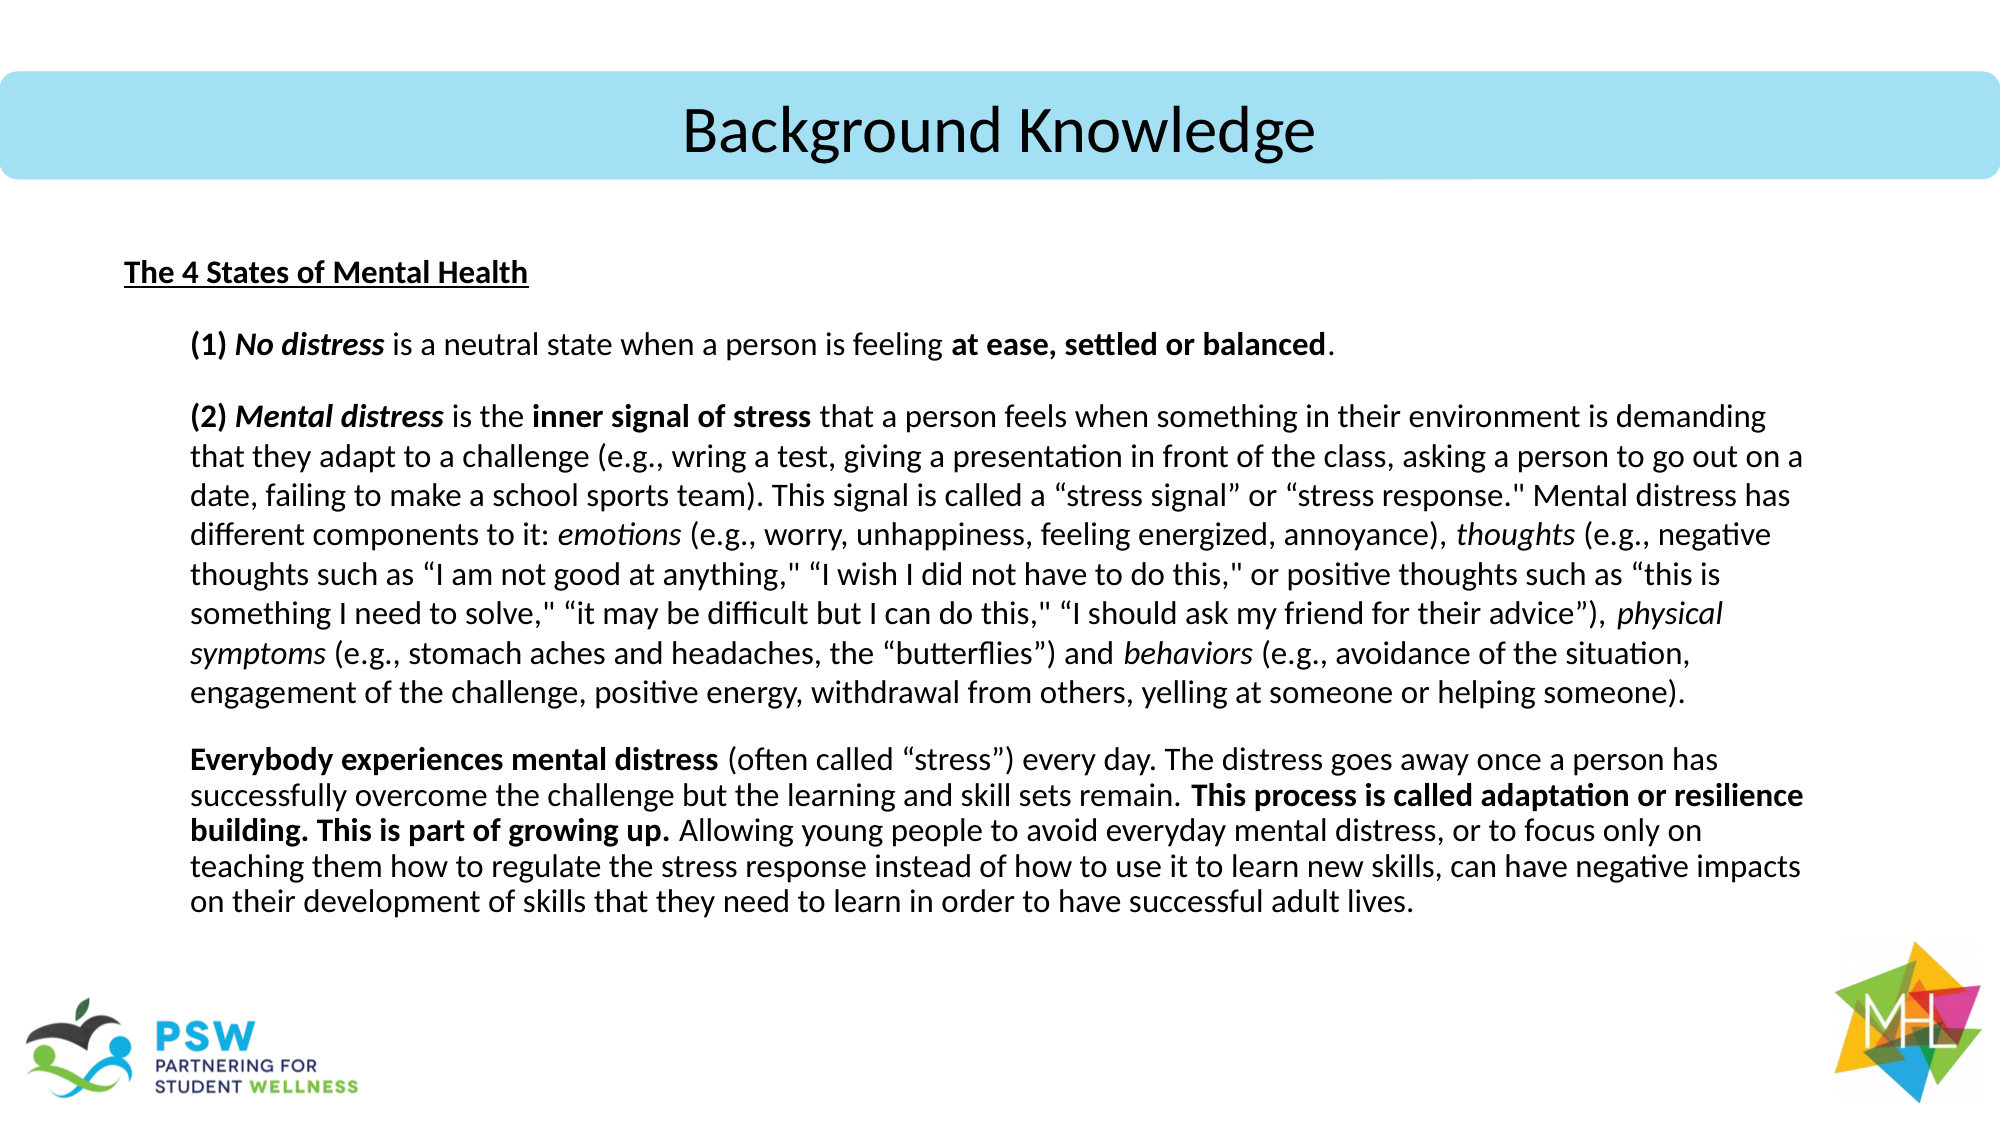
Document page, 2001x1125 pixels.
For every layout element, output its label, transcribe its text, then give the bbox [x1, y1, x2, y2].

picture [0, 0, 2001, 1125]
list The 4 States of Mental Health (1) No distress is a neutral state when a person is feeling at ease, settled or balanced. (2) Mental distress is the inner signal of stress that a person feels when something in their environment is demanding that they adapt to a challenge (e.g., wring a test, giving a presentation in front of the class, asking a person to go out on a date, failing to make a school sports team). This signal is called a “stress signal” or “stress response." Mental distress has different components to it: emotions (e.g., worry, unhappiness, feeling energized, annoyance), thoughts (e.g., negative thoughts such as “I am not good at anything," “I wish I did not have to do this," or positive thoughts such as “this is something I need to solve," “it may be difficult but I can do this," “I should ask my friend for their advice”), physical symptoms (e.g., stomach aches and headaches, the “butterflies”) and behaviors (e.g., avoidance of the situation, engagement of the challenge, positive energy, withdrawal from others, yelling at someone or helping someone). Everybody experiences mental distress (often called “stress”) every day. The distress goes away once a person has successfully overcome the challenge but the learning and skill sets remain. This process is called adaptation or resilience building. This is part of growing up. Allowing young people to avoid everyday mental distress, or to focus only on teaching them how to regulate the stress response instead of how to use it to learn new skills, can have negative impacts on their development of skills that they need to learn in order to have successful adult lives. [101, 247, 1830, 961]
text_box Background Knowledge [0, 72, 2000, 179]
